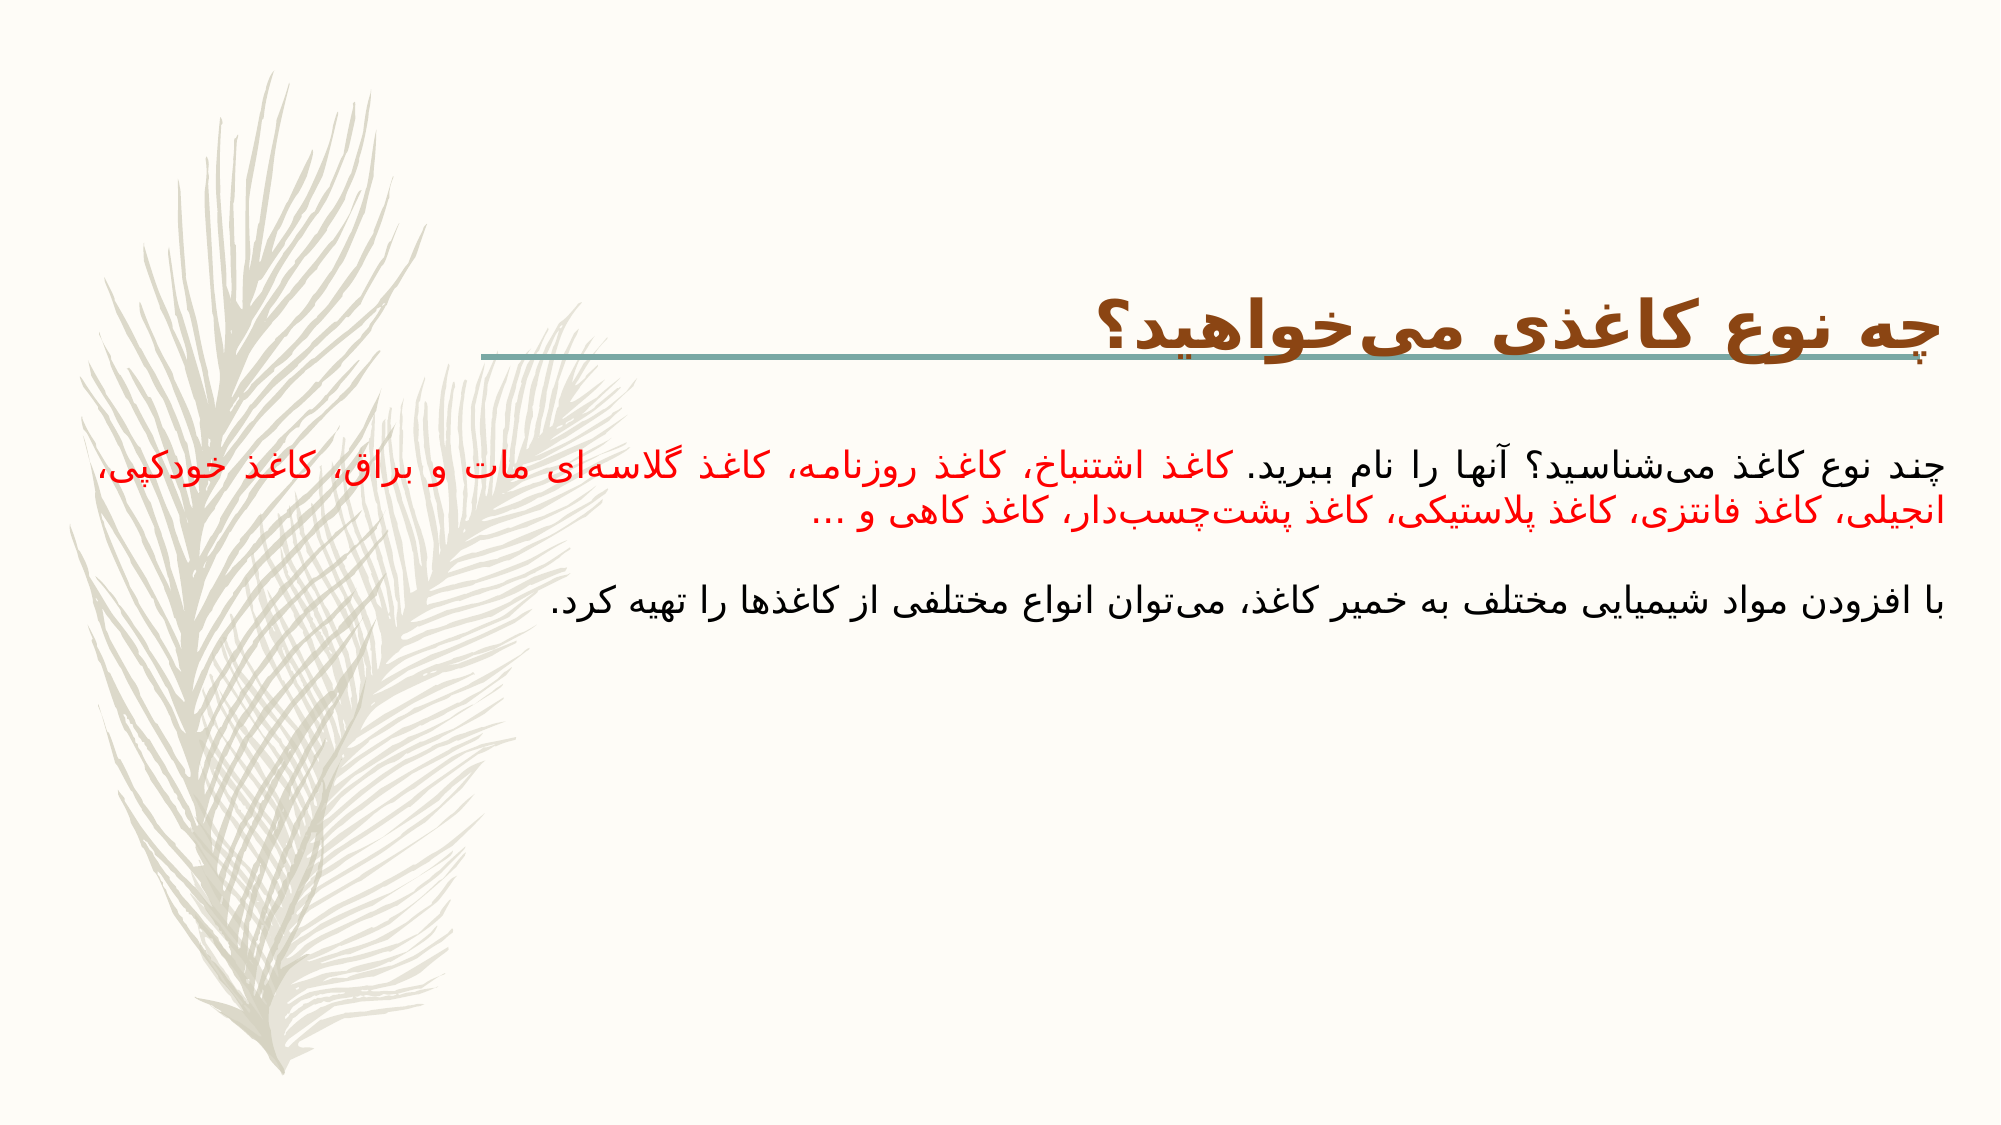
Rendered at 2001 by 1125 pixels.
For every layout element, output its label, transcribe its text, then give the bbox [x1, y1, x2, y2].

text_box چه نوع کاغذی می‌خواهید؟ چند نوع کاغذ می‌شناسید؟ آنها را نام ببرید. کاغذ اشتنباخ، کاغذ روزنامه، کاغذ گلاسه‌ای مات و براق، کاغذ خودکپی، انجیلی، کاغذ فانتزی، کاغذ پلاستیکی، کاغذ پشت‌چسب‌دار، کاغذ کاهی و ... با افزودن مواد شیمیایی مختلف به خمیر کاغذ، می‌توان انواع مختلفی از کاغذها را تهیه کرد. [77, 274, 1962, 629]
